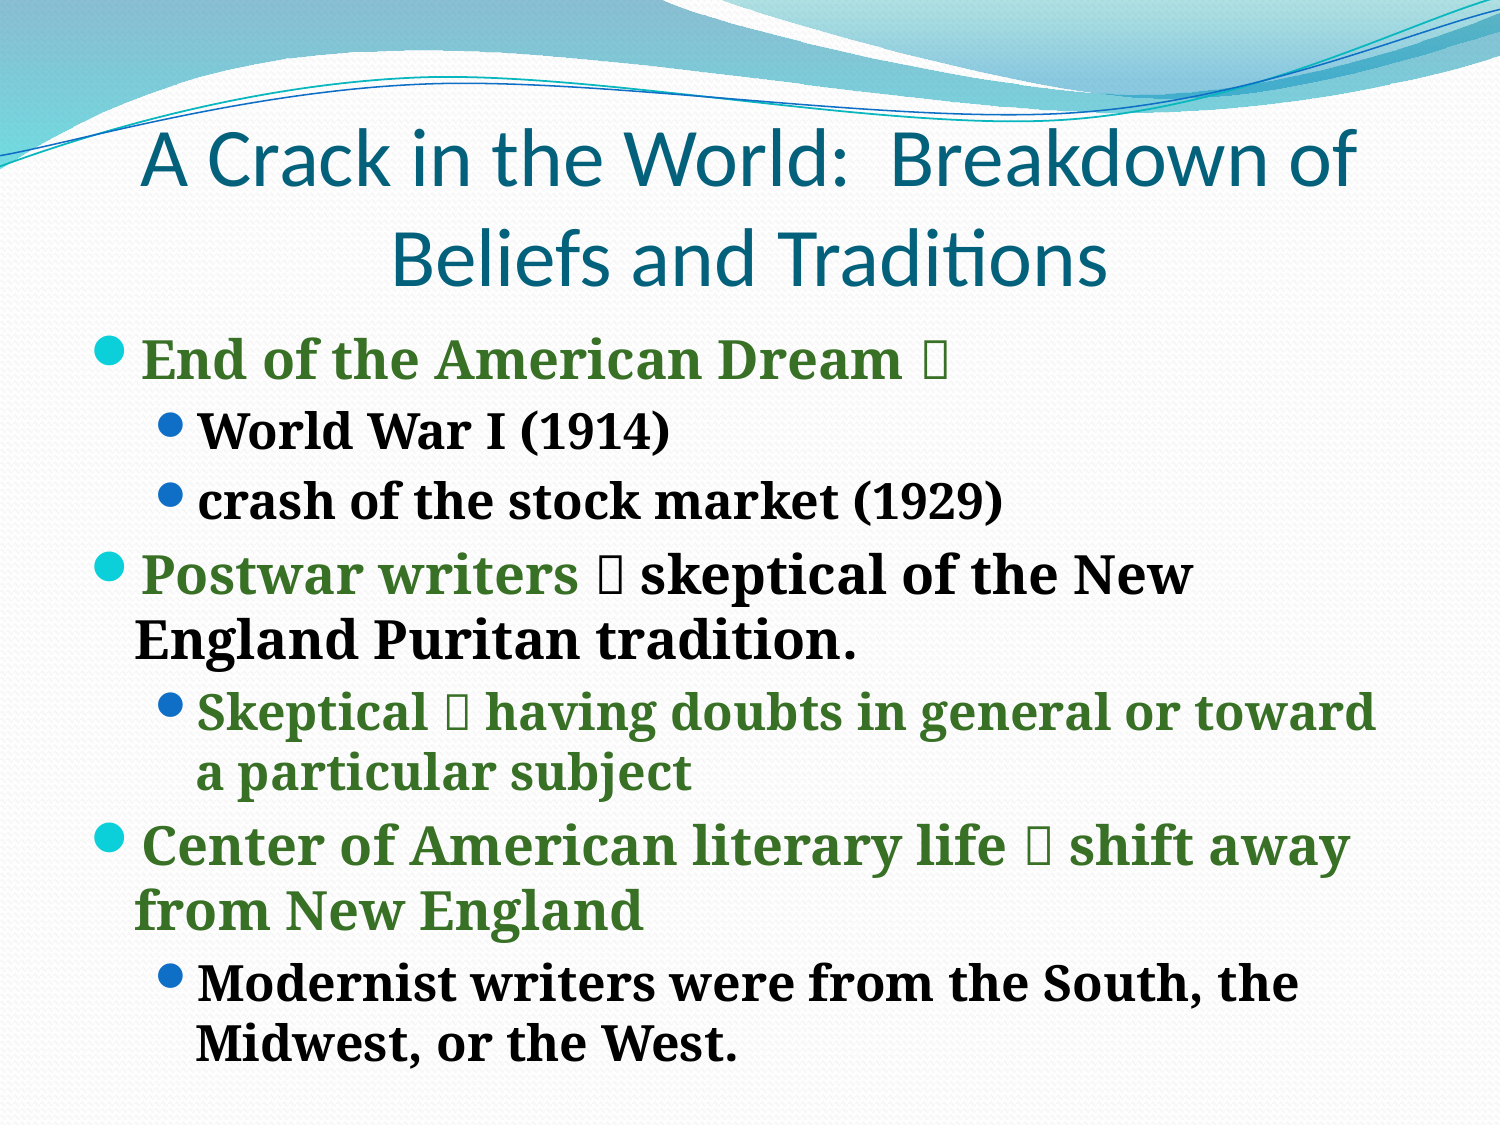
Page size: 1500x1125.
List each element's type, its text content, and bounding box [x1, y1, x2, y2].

title A Crack in the World: Breakdown of Beliefs and Traditions [74, 115, 1426, 304]
list End of the American Dream  World War I (1914) crash of the stock market (1929) Postwar writers  skeptical of the New England Puritan tradition. Skeptical  having doubts in general or toward a particular subject Center of American literary life  shift away from New England Modernist writers were from the South, the Midwest, or the West. [74, 317, 1426, 1038]
